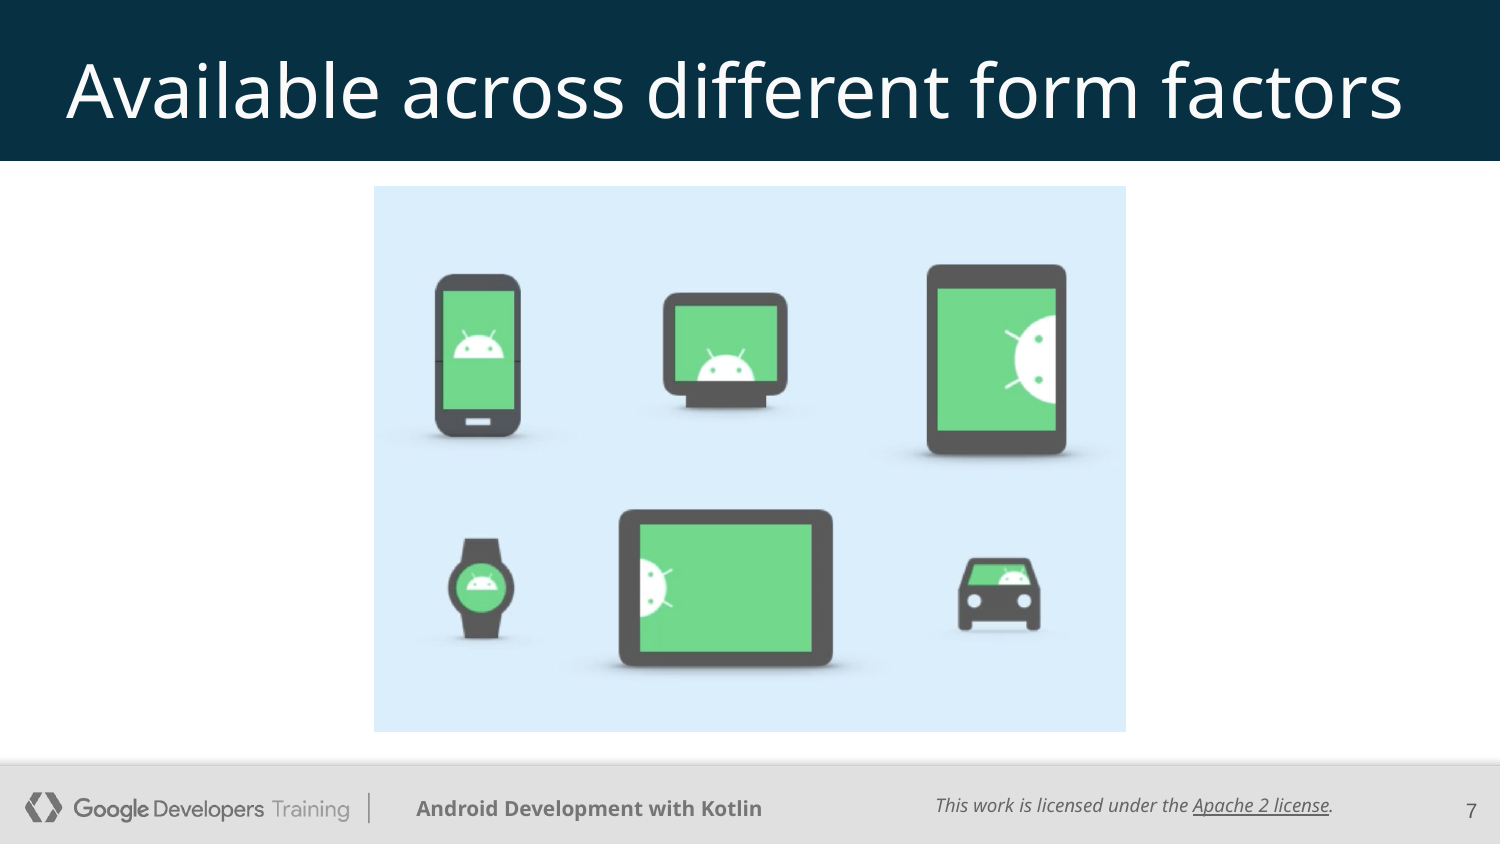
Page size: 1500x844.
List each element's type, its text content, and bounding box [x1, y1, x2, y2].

slide_number ‹#› [1402, 777, 1493, 842]
title Available across different form factors [51, 28, 1449, 122]
picture [0, 161, 1500, 844]
